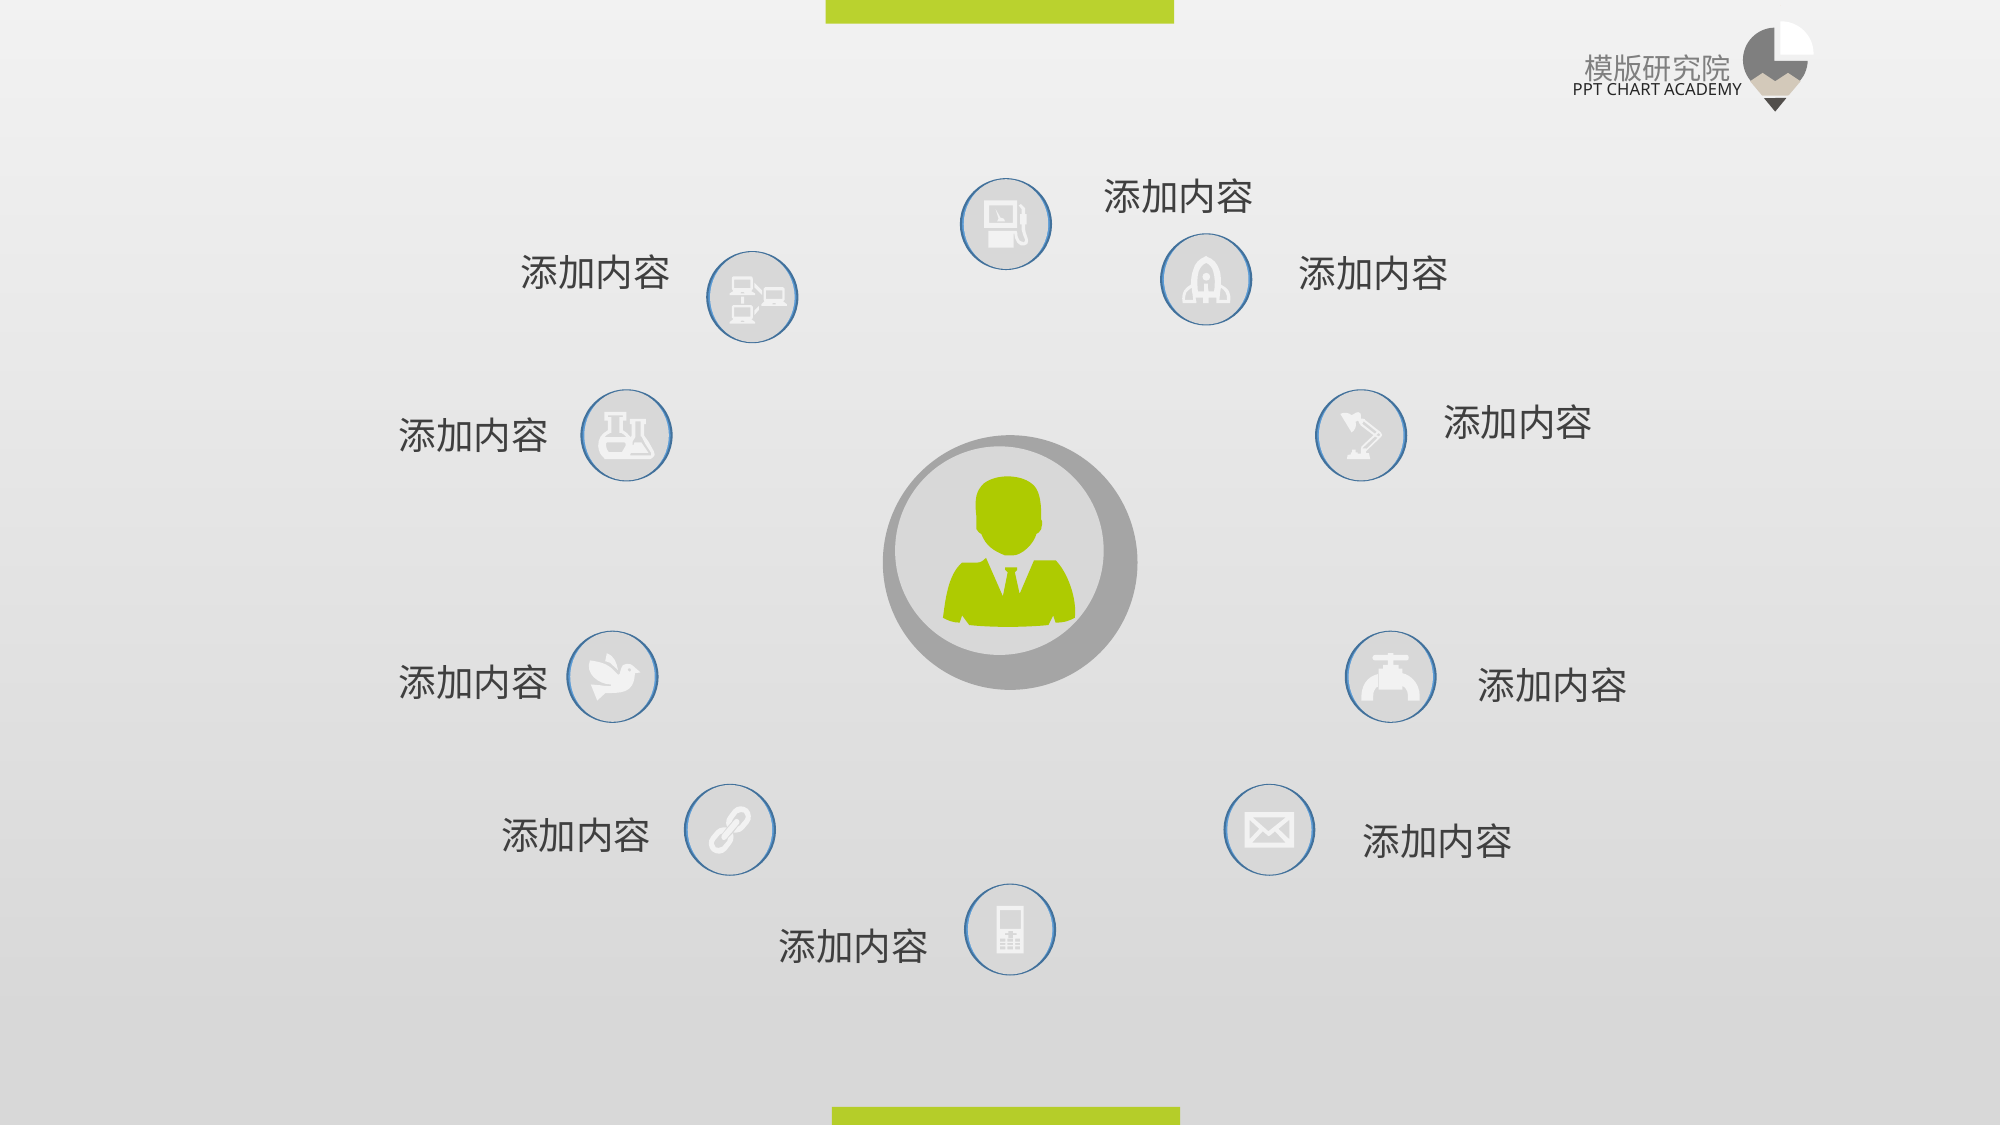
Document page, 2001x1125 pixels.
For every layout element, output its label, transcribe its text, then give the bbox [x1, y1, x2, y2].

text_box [567, 631, 658, 723]
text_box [960, 178, 1052, 270]
text_box 添加内容 [506, 241, 686, 302]
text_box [706, 251, 798, 343]
text_box 添加内容 [383, 651, 562, 712]
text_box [1160, 234, 1252, 325]
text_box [882, 434, 1138, 691]
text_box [581, 390, 672, 481]
text_box 添加内容 [1428, 391, 1609, 452]
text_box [1742, 4, 1814, 112]
text_box [825, 0, 1175, 24]
text_box 添加内容 [1347, 810, 1528, 871]
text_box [684, 784, 776, 875]
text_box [1345, 631, 1436, 723]
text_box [1224, 784, 1315, 875]
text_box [1315, 390, 1407, 481]
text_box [1568, 42, 1737, 100]
text_box 添加内容 [1088, 165, 1269, 225]
text_box [831, 1106, 1181, 1125]
text_box 添加内容 [763, 915, 944, 975]
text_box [964, 884, 1056, 975]
text_box 添加内容 [486, 804, 667, 865]
text_box 添加内容 [1284, 242, 1464, 303]
text_box 添加内容 [383, 404, 564, 465]
text_box 添加内容 [1462, 655, 1643, 715]
